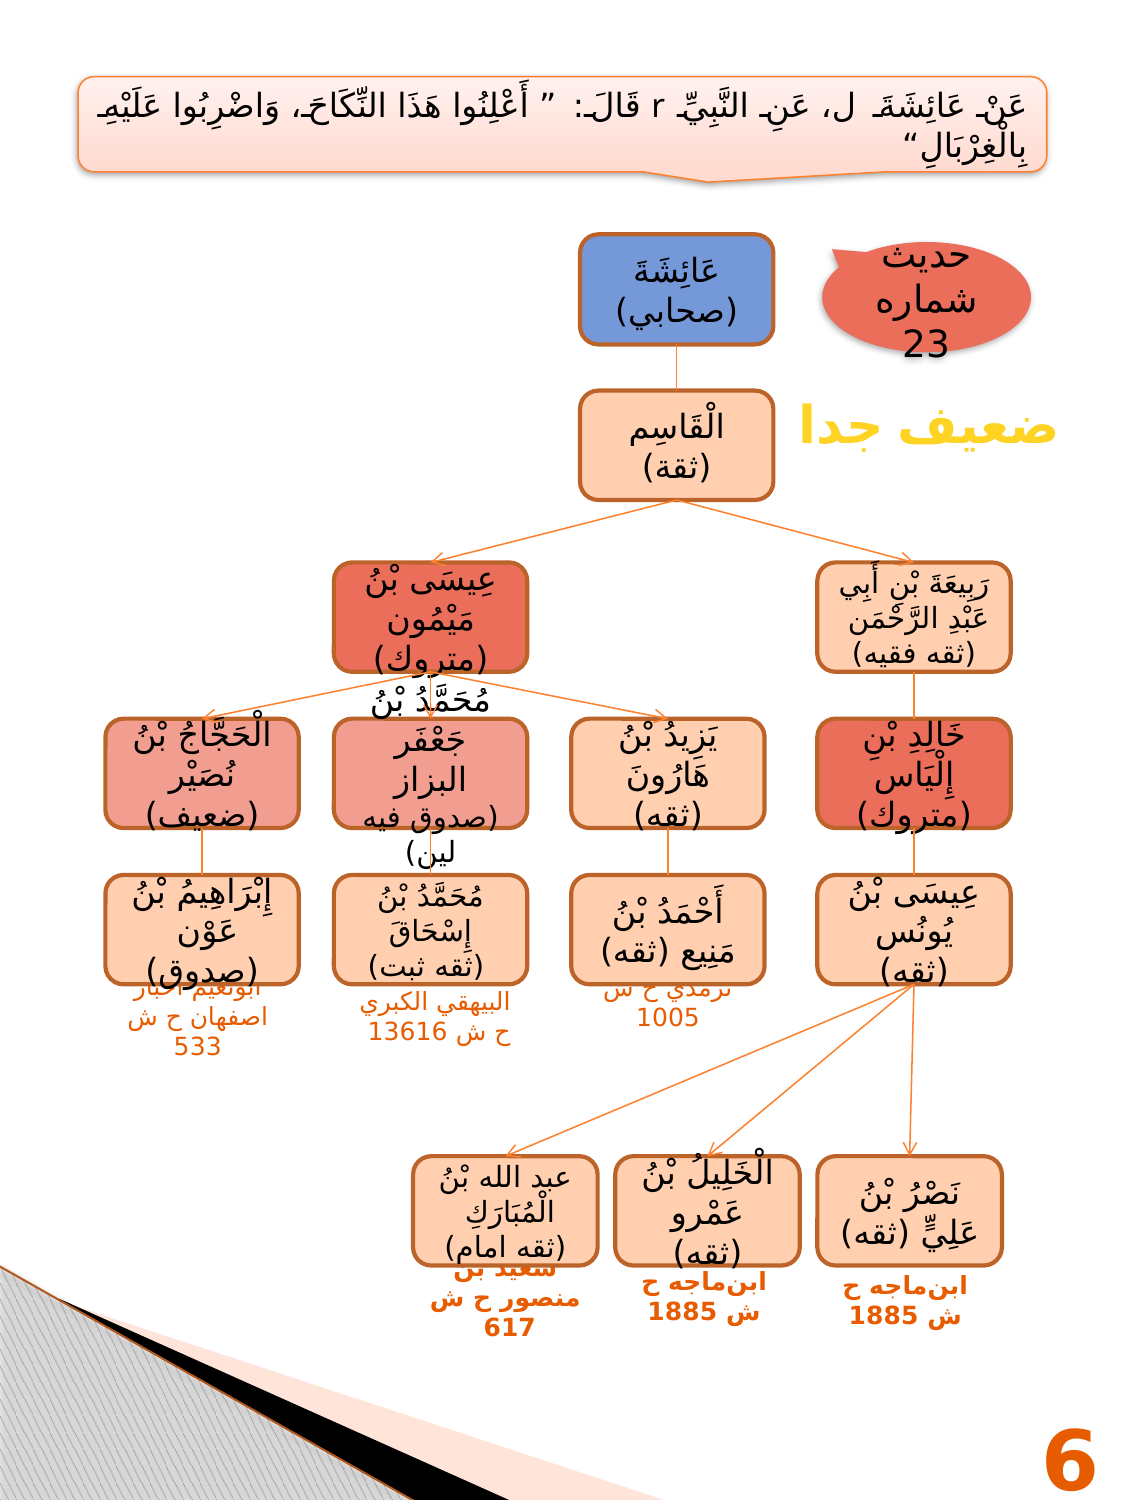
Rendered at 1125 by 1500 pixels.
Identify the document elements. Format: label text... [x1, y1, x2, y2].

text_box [724, 966, 897, 1174]
text_box مُحَمَّدُ بْنُ جَعْفَر البزاز (صدوق فيه لين) [334, 716, 526, 831]
text_box عِيسَى بْنُ يُونُس (ثقه) [815, 872, 1013, 987]
text_box إِبْرَاهِيمُ بْنُ عَوْن (صدوق) [103, 872, 301, 987]
text_box عبد الله بْنُ الْمُبَارَكِ (ثقه امام) [410, 1154, 600, 1268]
text_box الْقَاسِم (ثقة) [578, 388, 776, 503]
text_box 62 [1011, 1399, 1125, 1500]
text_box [623, 865, 796, 1275]
text_box الْحَجَّاجُ بْنُ نُصَيْر (ضعيف) [103, 716, 299, 831]
text_box ضعيف جدا [783, 383, 1076, 462]
text_box خَالِدِ بْنِ إِلْيَاس (متروك) [815, 716, 1013, 831]
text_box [522, 407, 586, 655]
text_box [825, 1067, 998, 1073]
text_box البيهقي الكبري ح ش 13616 [332, 982, 538, 1049]
text_box ترمذي ح ش 1005 [569, 972, 618, 1034]
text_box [763, 412, 827, 651]
text_box عَنْ عَائِشَةَ ل، عَنِ النَّبِيِّ r قَالَ: ” أَعْلِنُوا هَذَا النِّكَاحَ، وَاضْرِبُوا عَلَيْهِ بِالْغِرْبَالِ“ [77, 75, 1048, 183]
text_box [3, 1276, 399, 1500]
text_box يَزِيدُ بْنُ هَارُونَ (ثقه) [572, 716, 767, 831]
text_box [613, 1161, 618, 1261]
text_box أَحْمَدُ بْنُ مَنِيع (ثقه) [569, 872, 618, 987]
text_box سعيد بن منصور ح ش 617 [402, 1263, 608, 1330]
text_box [292, 580, 341, 810]
text_box ابونعيم اخبار اصفهان ح ش 533 [95, 982, 301, 1049]
text_box عِيسَى بْنُ مَيْمُون (متروك) [331, 560, 520, 674]
text_box ابن‌ماجه ح ش 1885 [815, 1266, 995, 1333]
text_box حديث شماره 23 [822, 242, 1032, 353]
text_box مُحَمَّدُ بْنُ إِسْحَاقَ (ثقه ثبت) [331, 872, 530, 987]
text_box عَائِشَةَ (صحابي) [577, 232, 776, 347]
text_box رَبِيعَةَ بْنِ أَبِي عَبْدِ الرَّحْمَن (ثقه فقيه) [815, 560, 1013, 674]
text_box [525, 576, 573, 815]
text_box نَصْرُ بْنُ عَلِيٍّ (ثقه) [815, 1154, 1005, 1268]
text_box ابن‌ماجه ح ش 1885 [614, 1262, 794, 1328]
